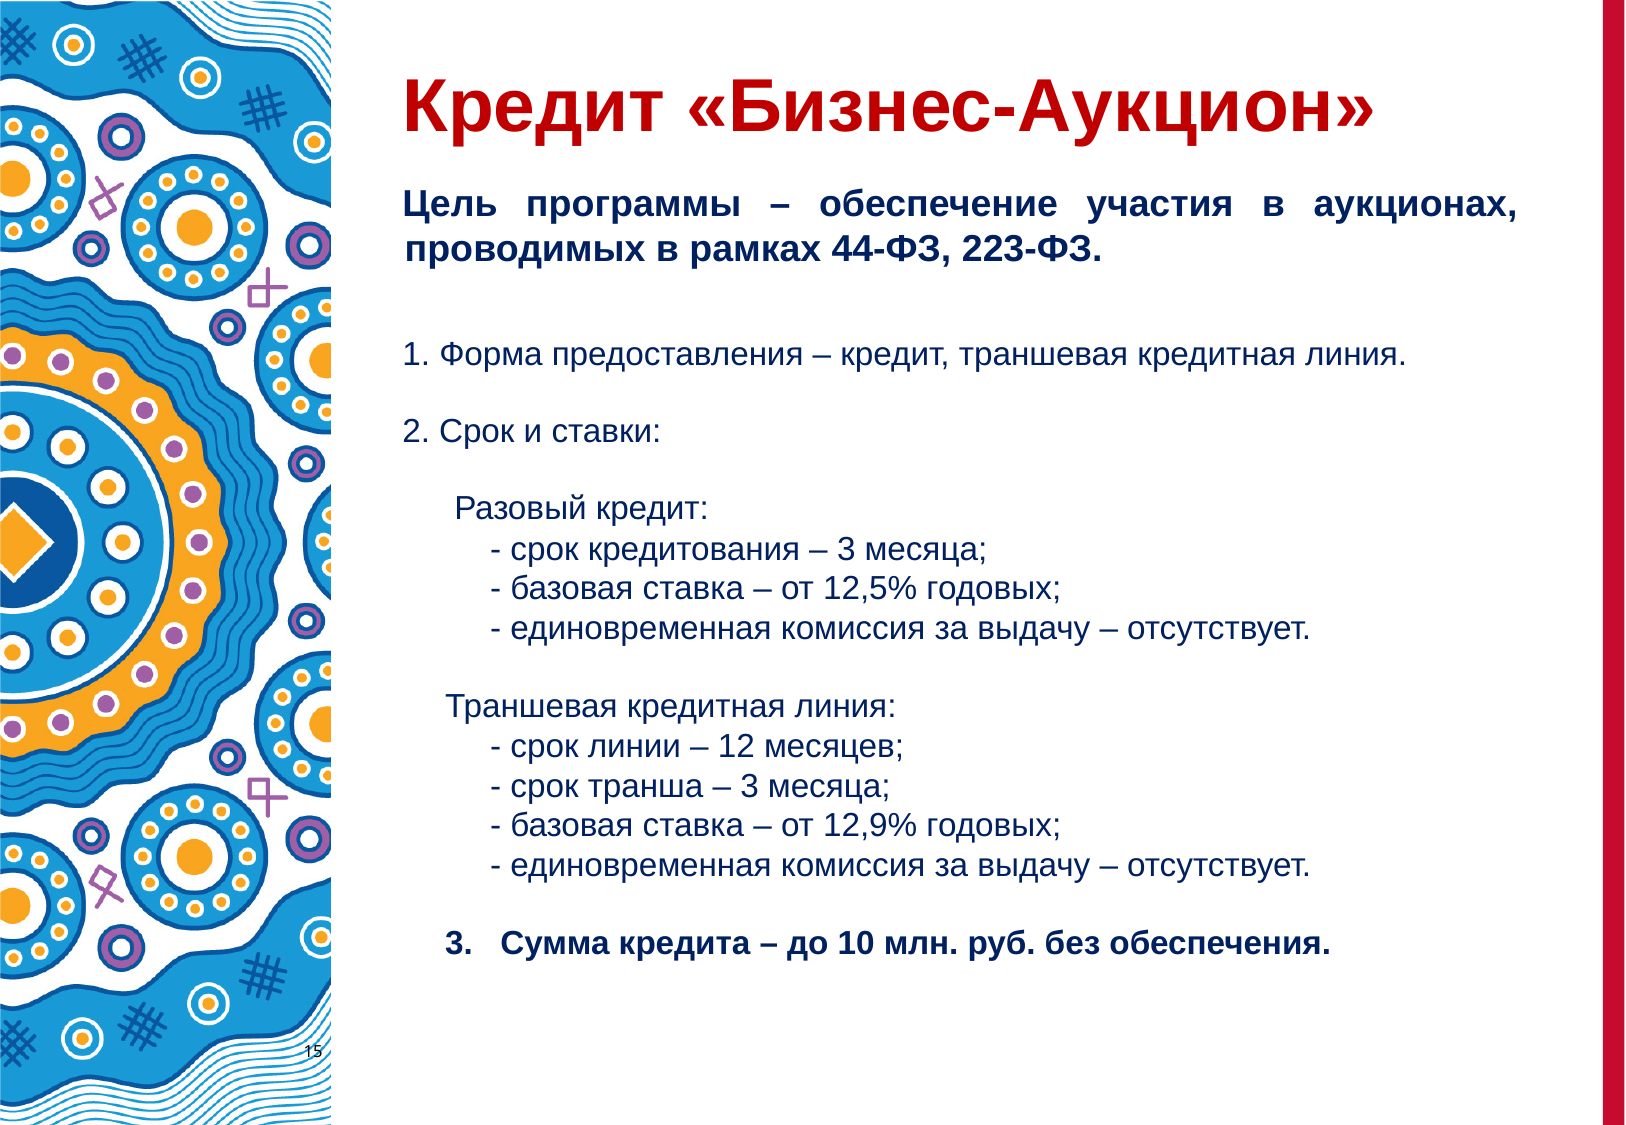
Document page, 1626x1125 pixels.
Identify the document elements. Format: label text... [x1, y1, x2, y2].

picture [0, 0, 434, 1125]
title Кредит «Бизнес-Аукцион» [386, 54, 1534, 150]
list Цель программы – обеспечение участия в аукционах, проводимых в рамках 44-ФЗ, 223-ФЗ. 1. Форма предоставления – кредит, траншевая кредитная линия. 2. Cрок и ставки: Разовый кредит: - срок кредитования – 3 месяца; - базовая ставка – от 12,5% годовых; - единовременная комиссия за выдачу – отсутствует. Траншевая кредитная линия: - срок линии – 12 месяцев; - срок транша – 3 месяца; - базовая ставка – от 12,9% годовых; - единовременная комиссия за выдачу – отсутствует. 3. Сумма кредита – до 10 млн. руб. без обеспечения. [386, 171, 1534, 1118]
slide_number 15 [0, 1022, 338, 1083]
